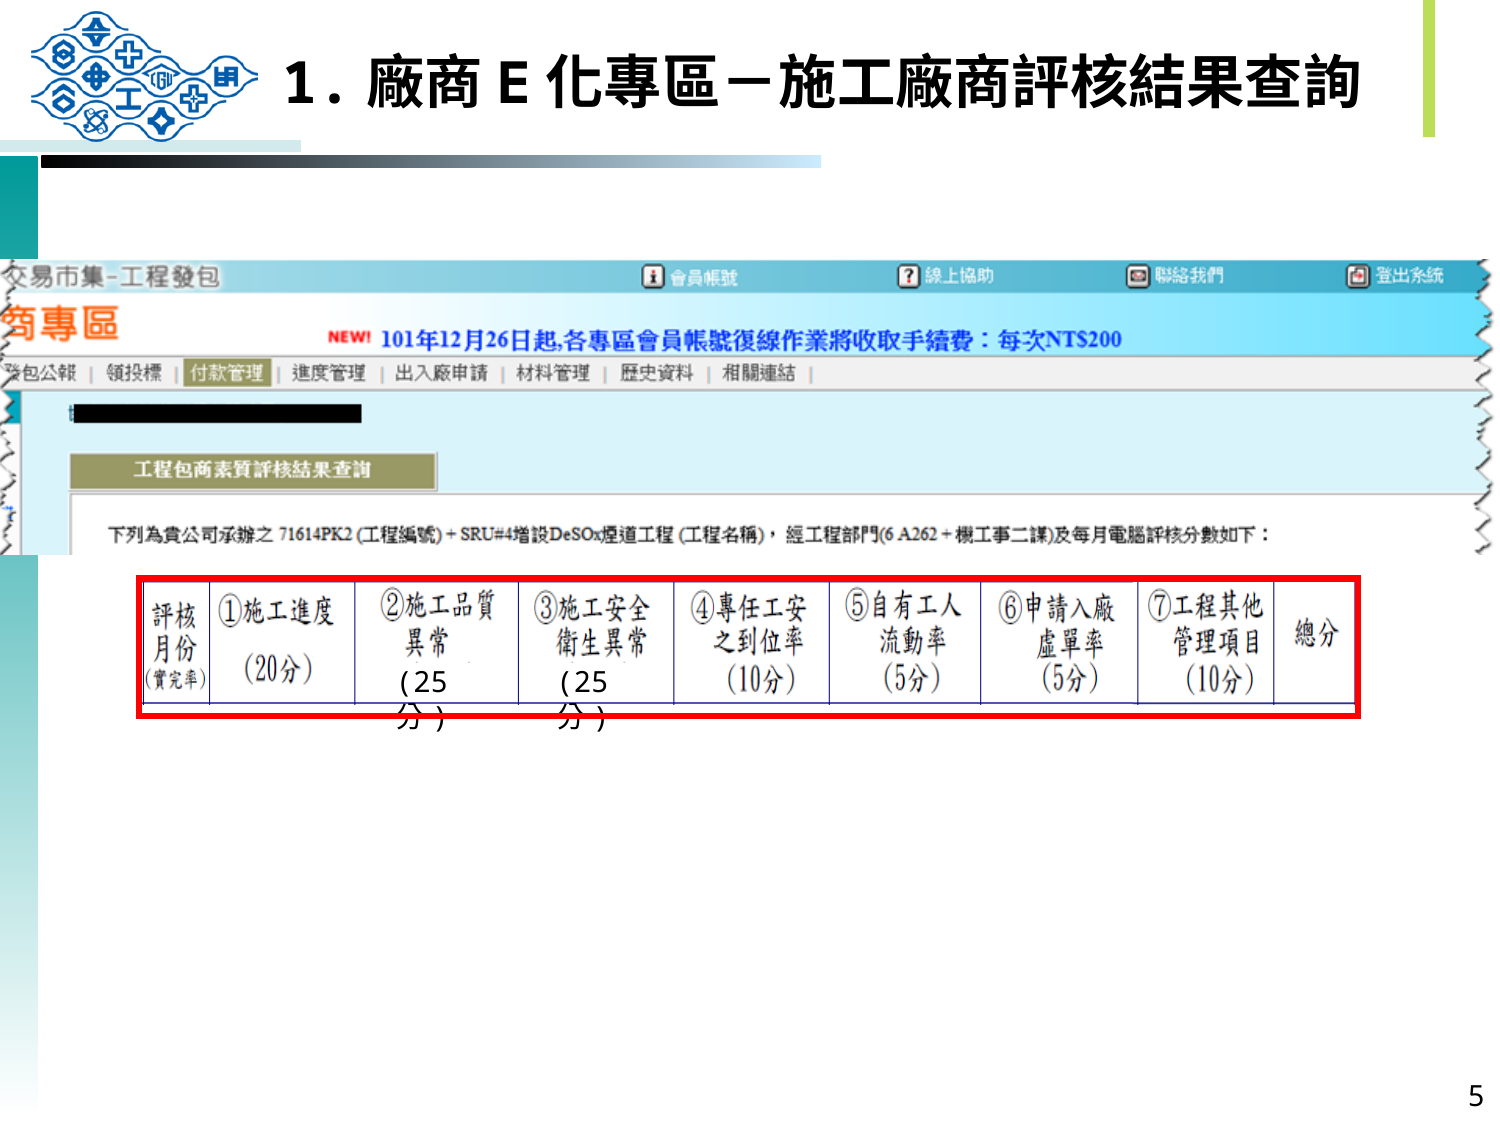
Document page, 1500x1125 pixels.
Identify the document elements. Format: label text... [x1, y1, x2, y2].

slide_number 4 [1149, 1046, 1500, 1125]
text_box [138, 710, 1359, 716]
picture [25, 8, 263, 145]
text_box 1.廠商E化專區－施工廠商評核結果查詢 [267, 0, 1471, 161]
picture [0, 259, 1500, 556]
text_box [141, 578, 1359, 705]
